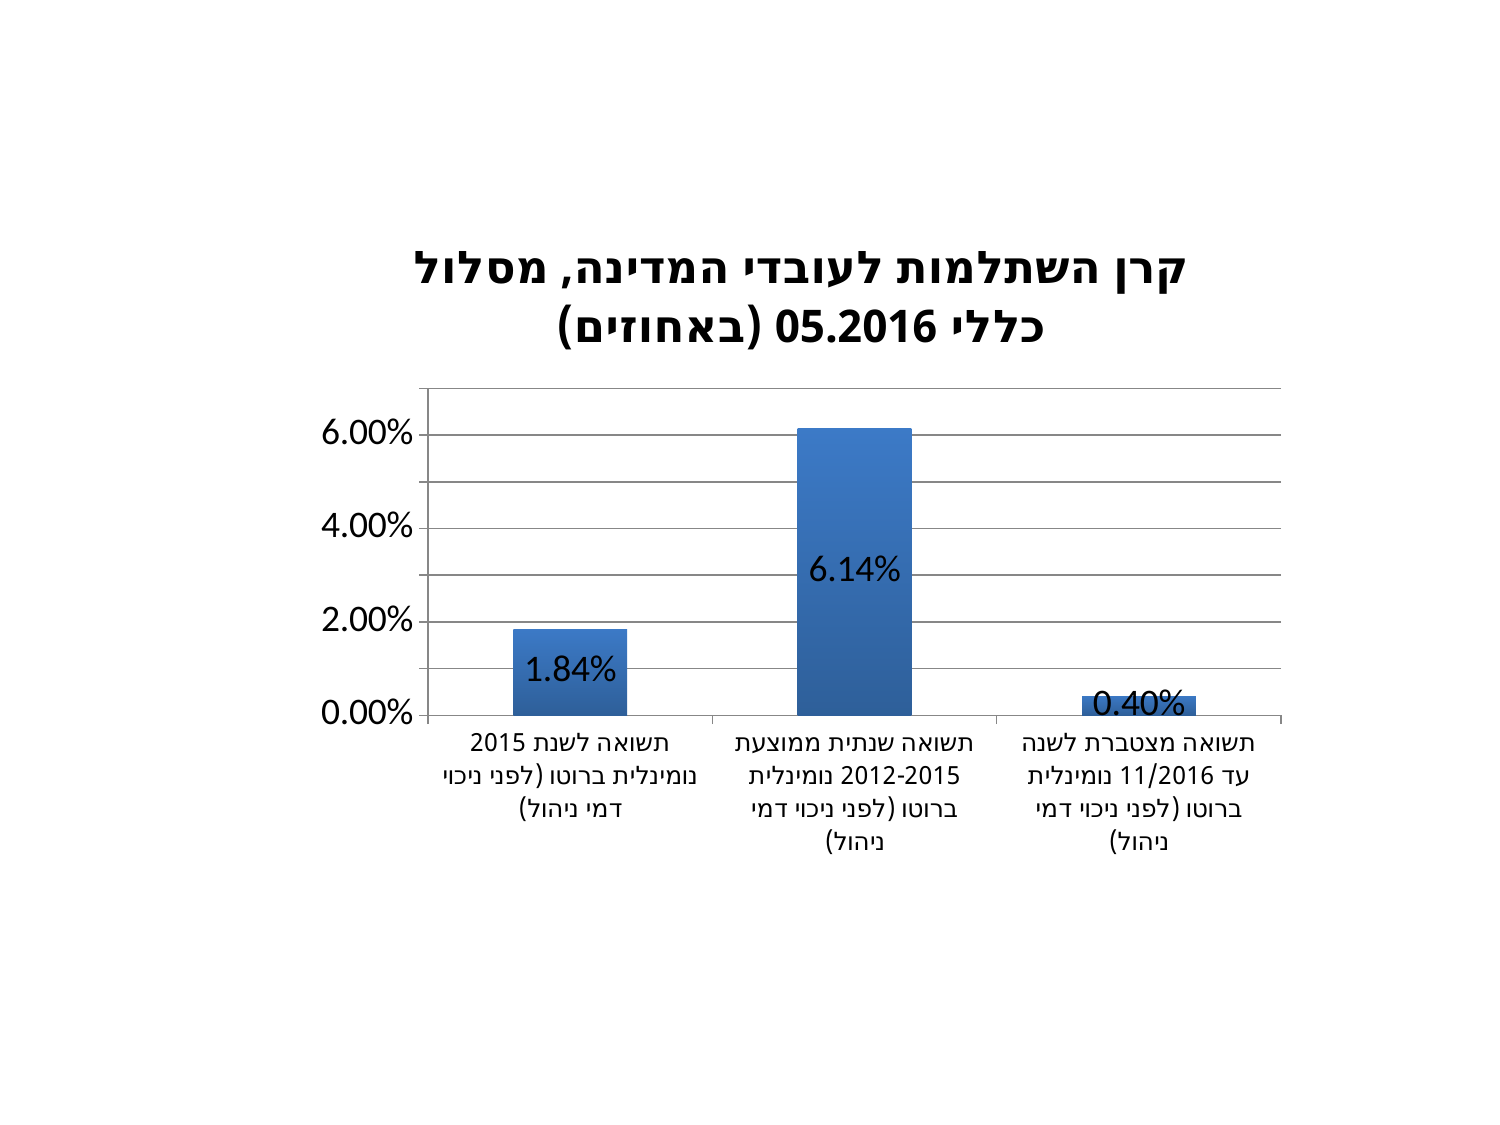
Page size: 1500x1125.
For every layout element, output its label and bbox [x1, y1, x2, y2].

chart [300, 207, 1302, 875]
